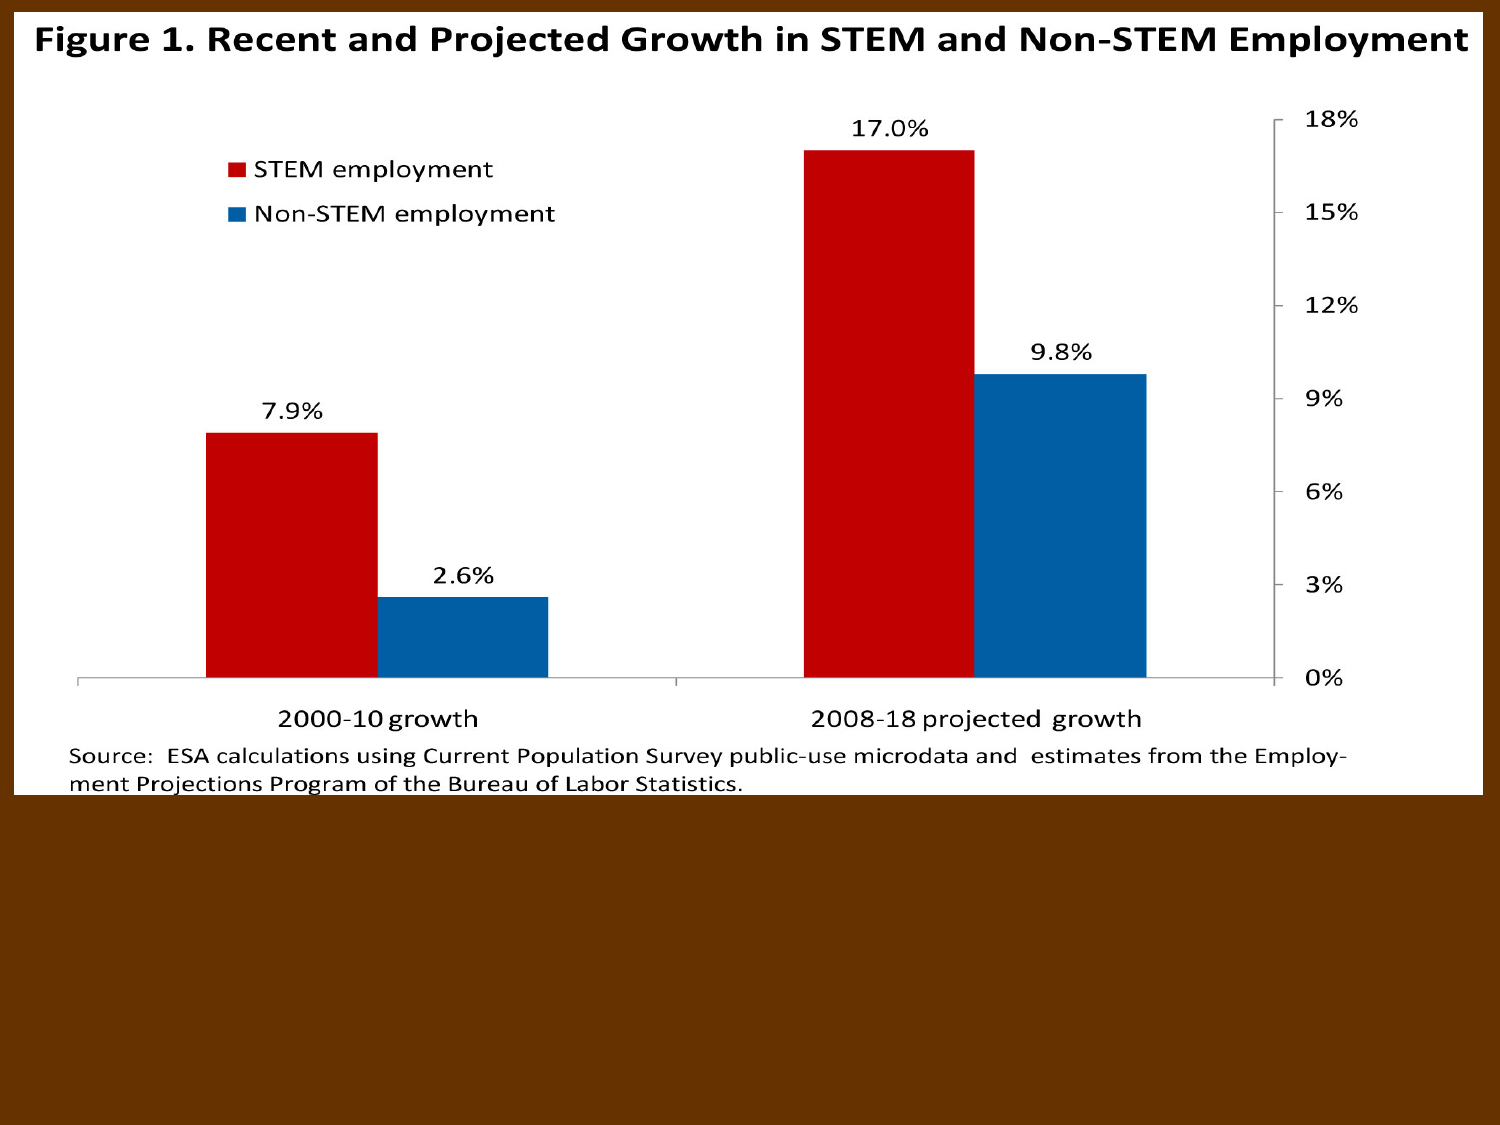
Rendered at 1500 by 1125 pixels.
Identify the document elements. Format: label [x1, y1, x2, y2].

picture [14, 0, 1483, 814]
